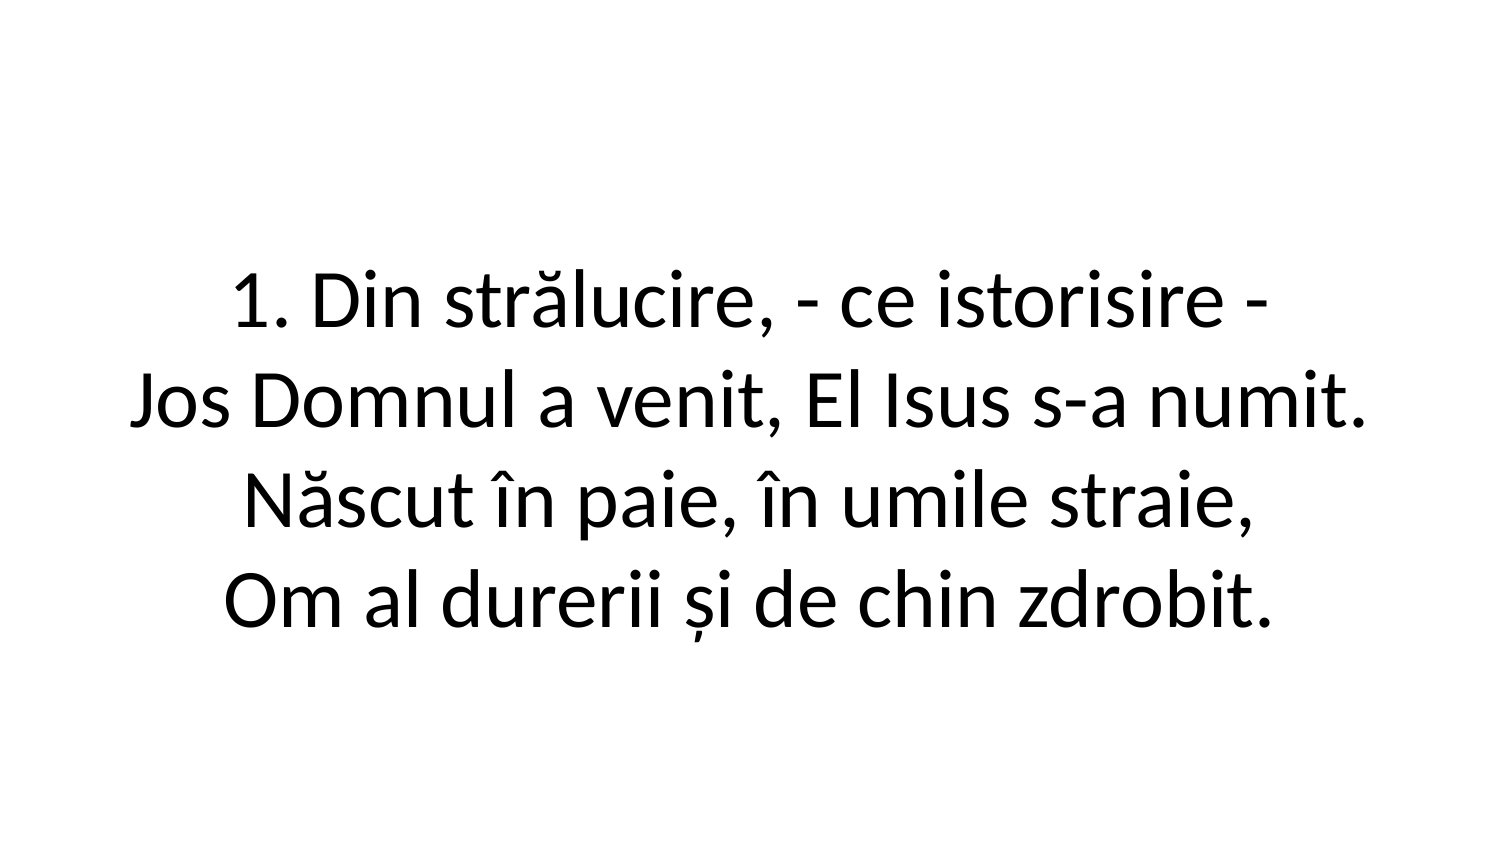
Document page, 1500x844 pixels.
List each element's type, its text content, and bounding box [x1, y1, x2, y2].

text_box 1. Din strălucire, - ce istorisire - Jos Domnul a venit, El Isus s-a numit. Născut în paie, în umile straie, Om al durerii și de chin zdrobit. [114, 192, 1386, 652]
